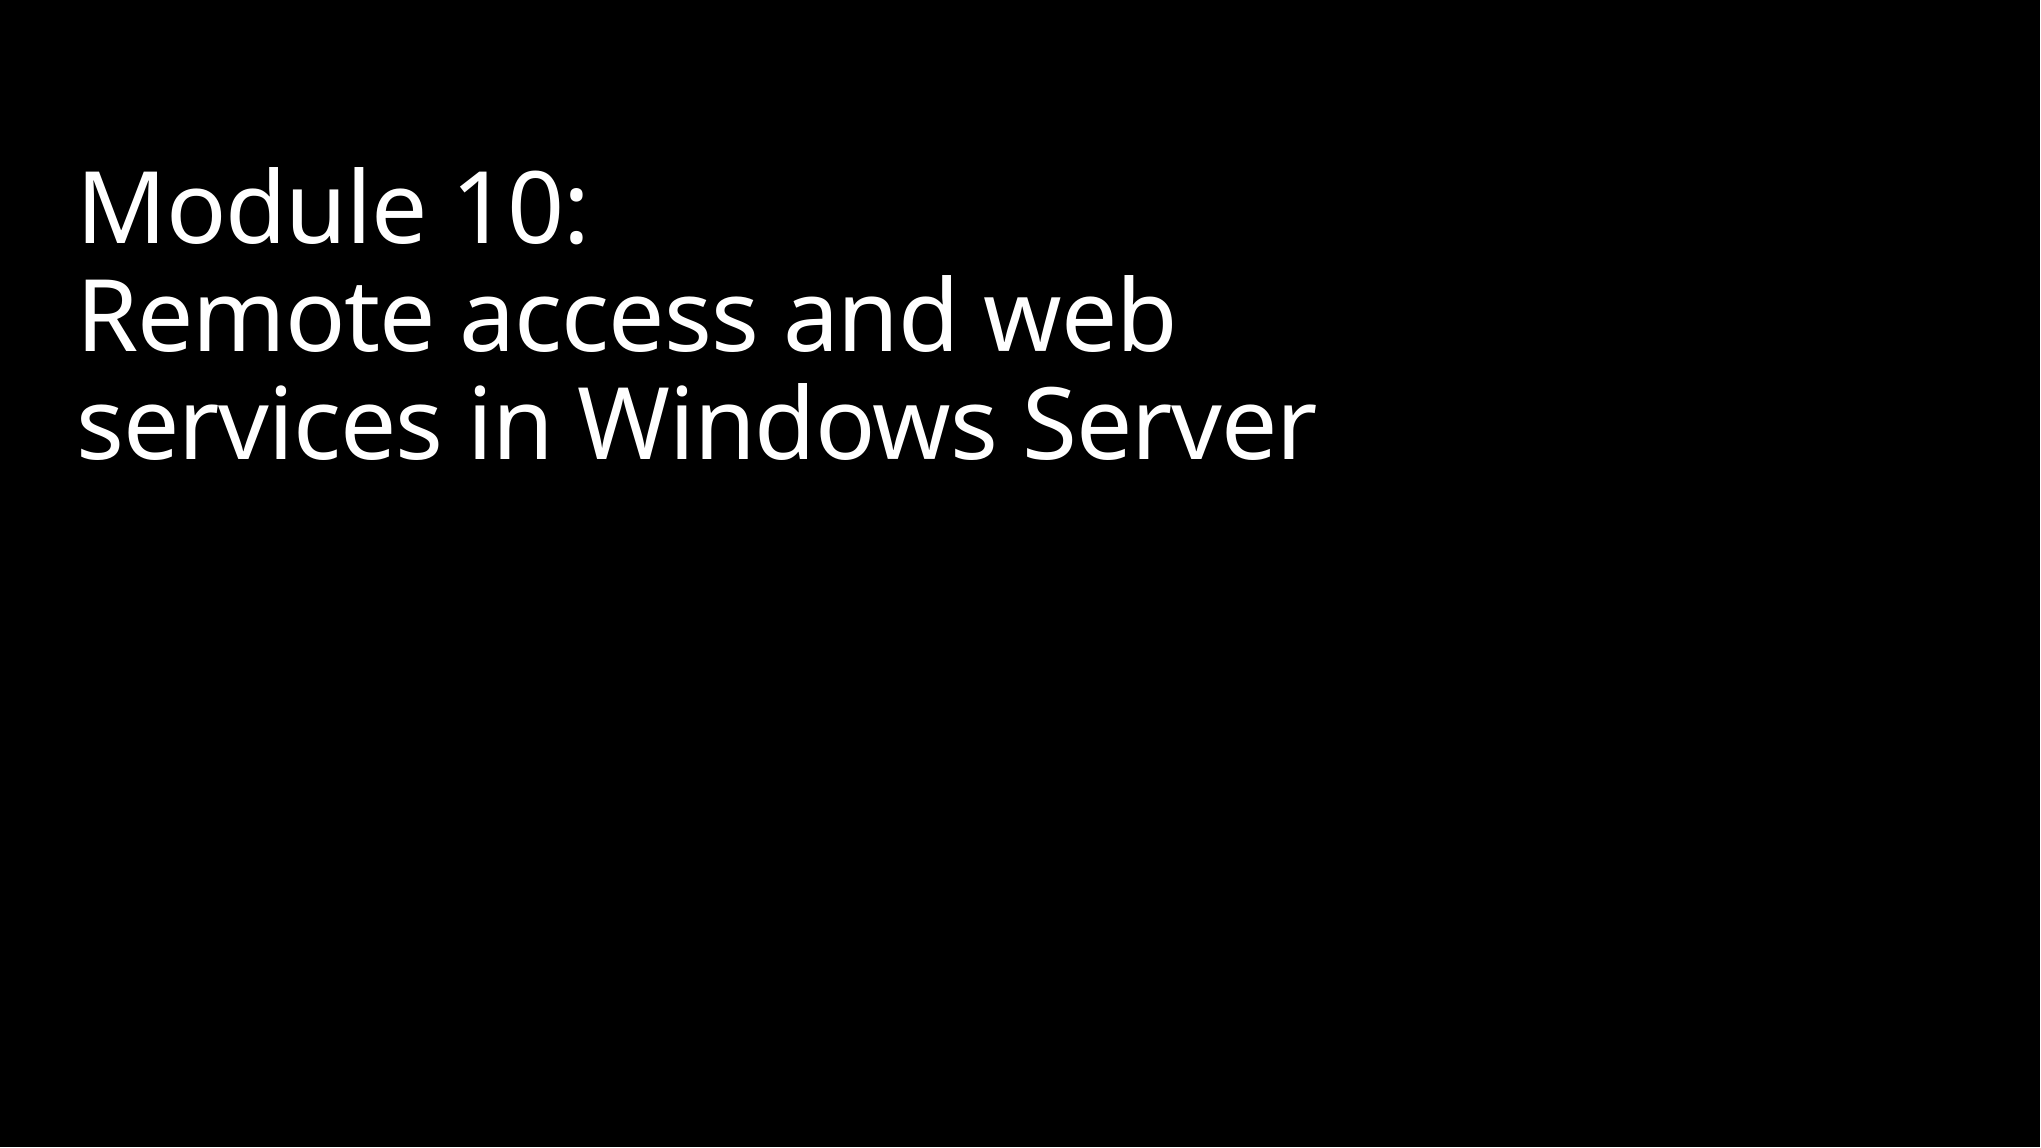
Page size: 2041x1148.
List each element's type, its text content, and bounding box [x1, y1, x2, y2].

title Module 10: Remote access and web services in Windows Server [76, 157, 1324, 753]
